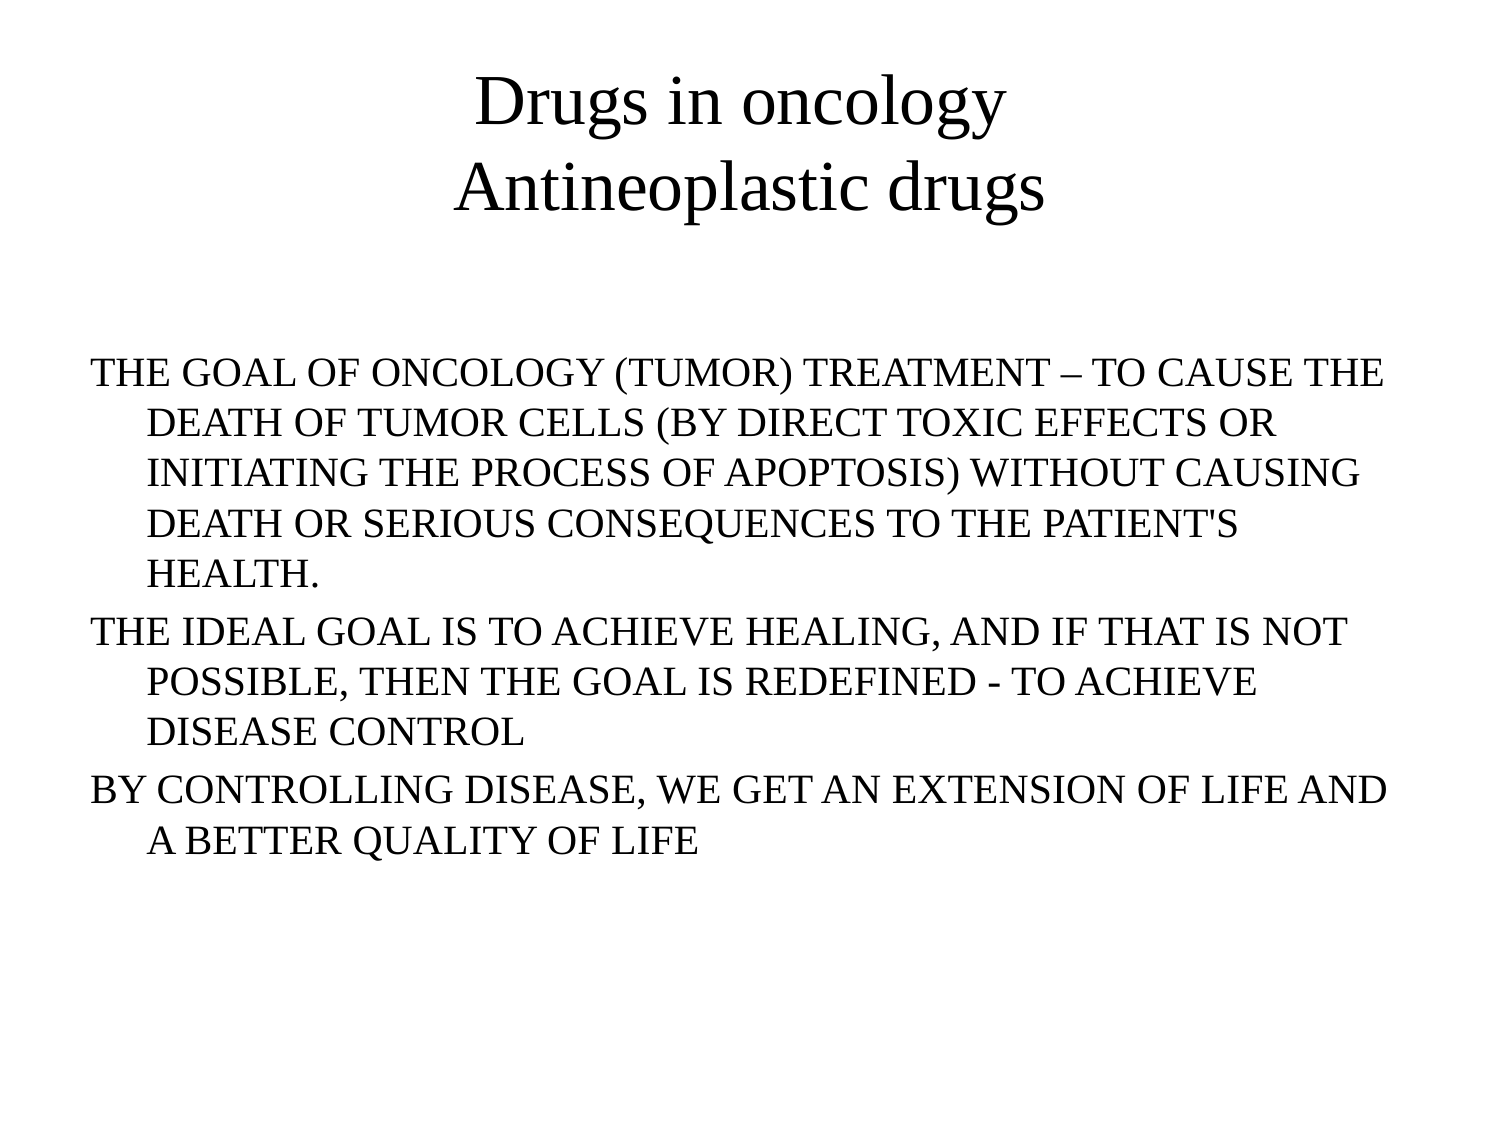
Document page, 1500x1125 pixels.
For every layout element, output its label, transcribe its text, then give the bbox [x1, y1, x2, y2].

list THE GOAL OF ONCOLOGY (TUMOR) TREATMENT – TO CAUSE THE DEATH OF TUMOR CELLS (BY DIRECT TOXIC EFFECTS OR INITIATING THE PROCESS OF APOPTOSIS) WITHOUT CAUSING DEATH OR SERIOUS CONSEQUENCES TO THE PATIENT'S HEALTH. THE IDEAL GOAL IS TO ACHIEVE HEALING, AND IF THAT IS NOT POSSIBLE, THEN THE GOAL IS REDEFINED - TO ACHIEVE DISEASE CONTROL BY CONTROLLING DISEASE, WE GET AN EXTENSION OF LIFE AND A BETTER QUALITY OF LIFE [75, 337, 1425, 1005]
title Drugs in oncology Antineoplastic drugs [75, 45, 1425, 233]
